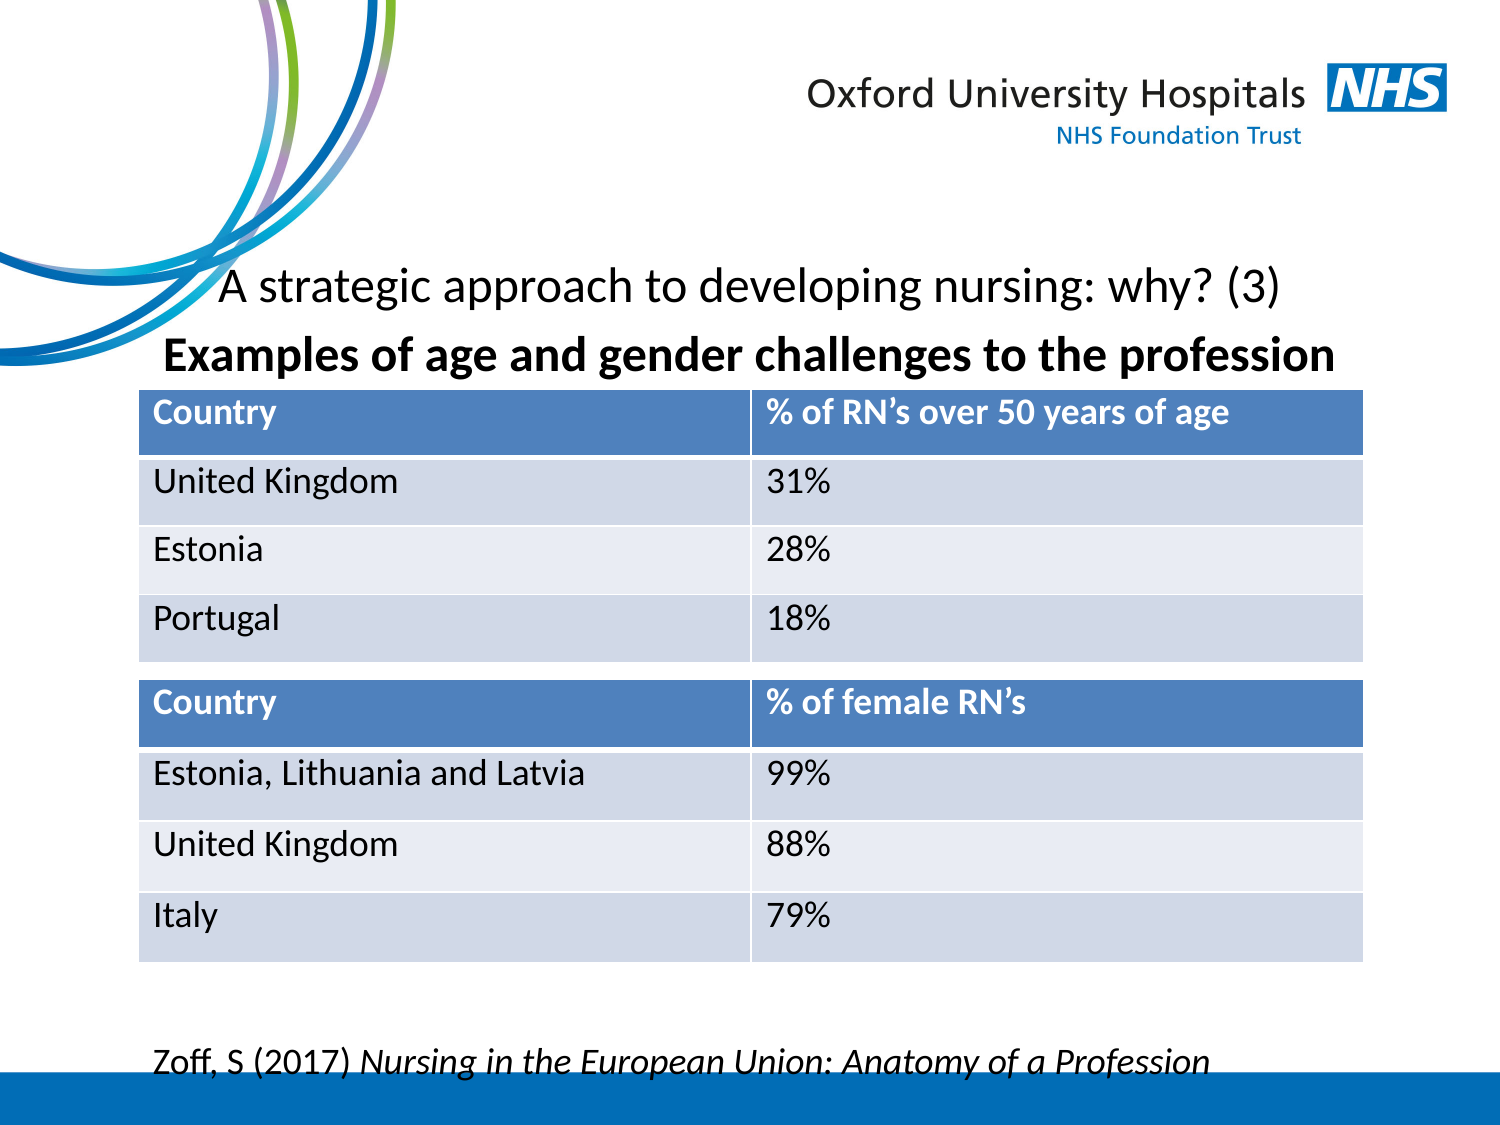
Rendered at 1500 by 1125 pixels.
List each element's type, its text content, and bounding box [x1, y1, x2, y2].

table_cell Estonia [139, 527, 750, 594]
table_header % of RN’s over 50 years of age [752, 390, 1363, 455]
table_cell United Kingdom [139, 460, 750, 525]
table_header % of female RN’s [752, 680, 1363, 747]
list Examples of age and gender challenges to the profession [106, 313, 1393, 979]
table_cell Portugal [139, 595, 750, 662]
table_header Country [139, 680, 750, 747]
table_cell 88% [752, 822, 1363, 891]
table_header Country [139, 390, 750, 455]
title A strategic approach to developing nursing: why? (3) [106, 191, 1393, 313]
table_cell United Kingdom [139, 822, 750, 891]
table_cell 99% [752, 753, 1363, 820]
text_box Zoff, S (2017) Nursing in the European Union: Anatomy of a Profession [138, 1030, 1364, 1090]
table_cell Italy [139, 893, 750, 962]
table_cell 79% [752, 893, 1363, 962]
table_cell Estonia, Lithuania and Latvia [139, 753, 750, 820]
table_cell 18% [752, 595, 1363, 662]
picture [0, 0, 1500, 1125]
table_cell 31% [752, 460, 1363, 525]
table_cell 28% [752, 527, 1363, 594]
